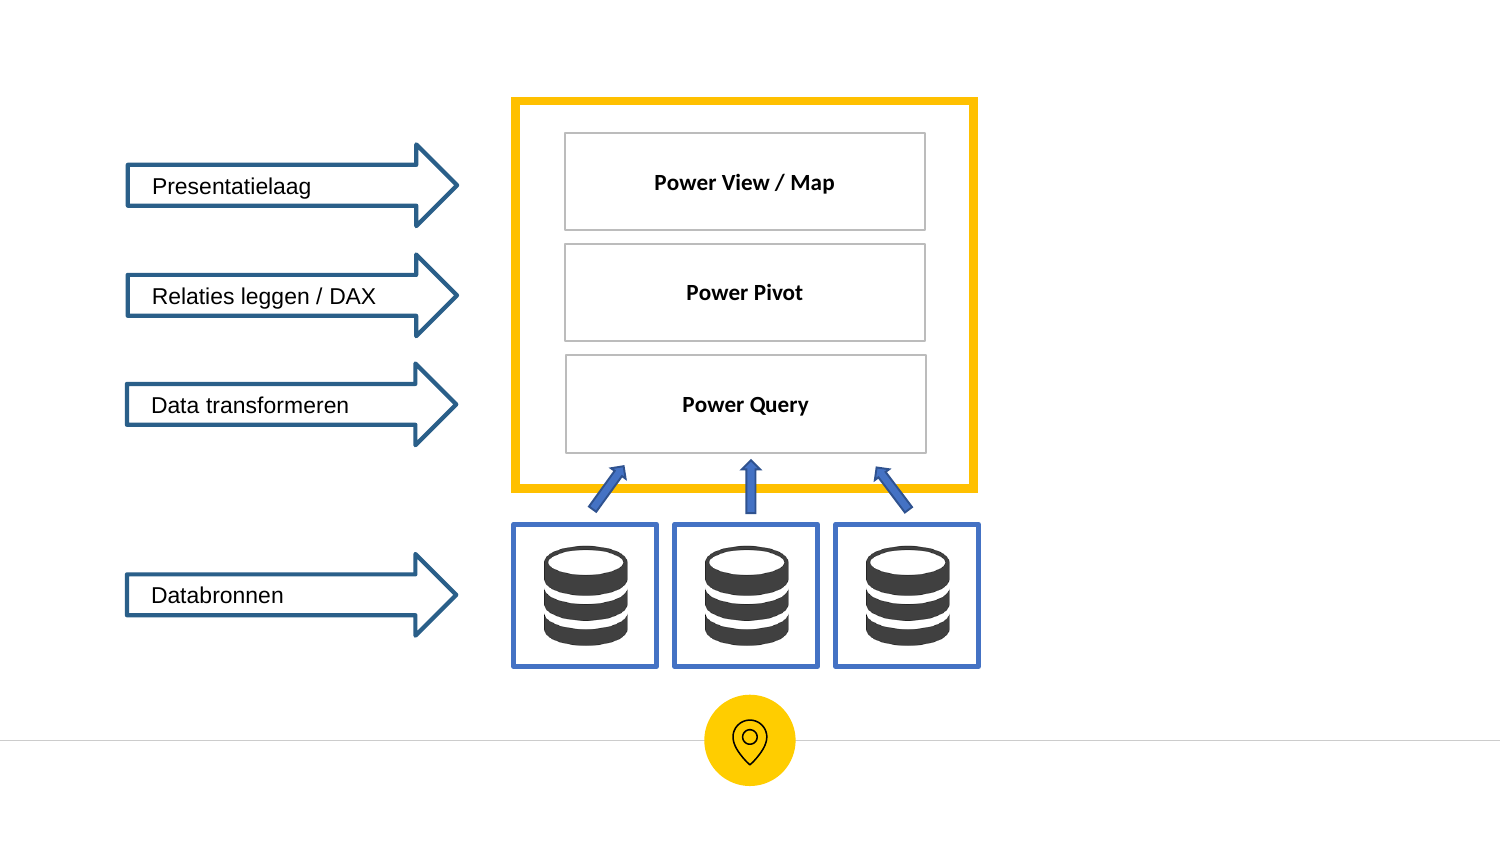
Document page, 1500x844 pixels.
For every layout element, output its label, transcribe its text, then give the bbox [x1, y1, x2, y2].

text_box [124, 361, 459, 448]
text_box [125, 142, 460, 229]
text_box Databronnen [136, 573, 417, 616]
text_box Data transformeren [136, 383, 417, 426]
text_box [125, 252, 460, 339]
text_box [124, 552, 459, 638]
text_box Relaties leggen / DAX [137, 274, 418, 317]
picture [471, 62, 1029, 692]
text_box Presentatielaag [137, 164, 418, 207]
